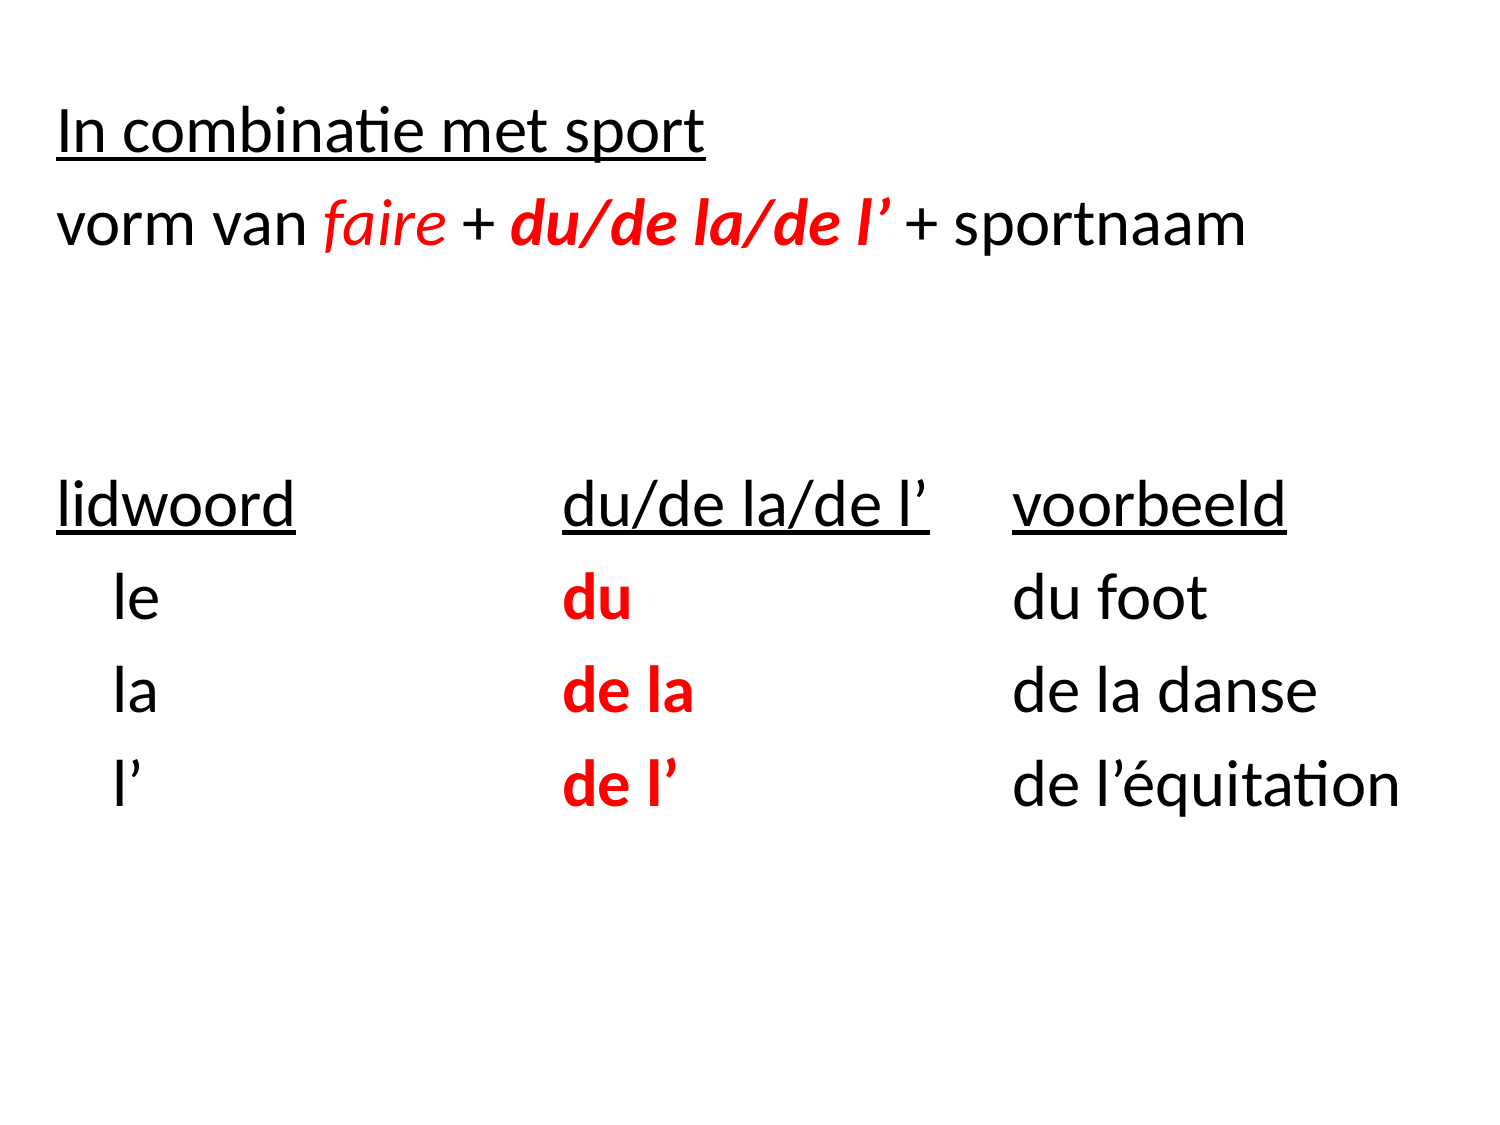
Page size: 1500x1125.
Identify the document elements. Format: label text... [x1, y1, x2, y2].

text_box In combinatie met sport vorm van faire + du/de la/de l’ + sportnaam lidwoord du/de la/de l’ voorbeeld le du du foot la de la de la danse l’ de l’ de l’équitation [41, 78, 1459, 1024]
